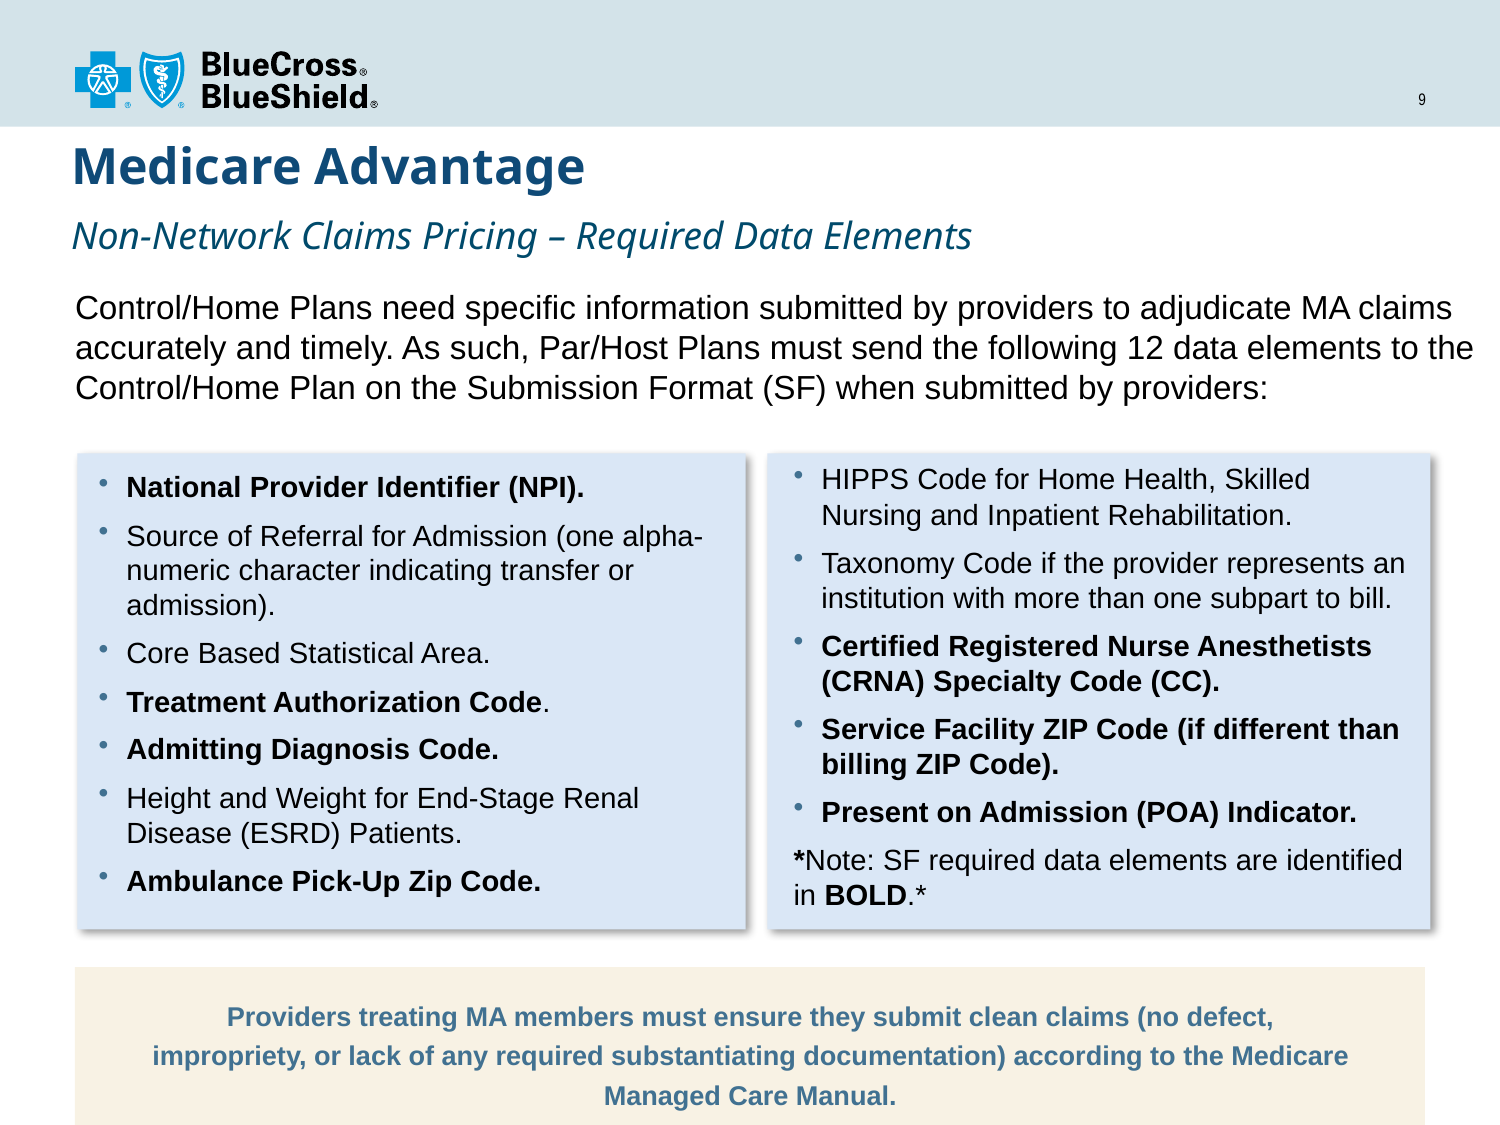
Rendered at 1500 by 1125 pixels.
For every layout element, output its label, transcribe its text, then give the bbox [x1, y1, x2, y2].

text_box National Provider Identifier (NPI). Source of Referral for Admission (one alpha-numeric character indicating transfer or admission). Core Based Statistical Area. Treatment Authorization Code. Admitting Diagnosis Code. Height and Weight for End-Stage Renal Disease (ESRD) Patients. Ambulance Pick-Up Zip Code. [98, 461, 736, 930]
text_box Providers treating MA members must ensure they submit clean claims (no defect, impropriety, or lack of any required substantiating documentation) according to the Medicare Managed Care Manual. [74, 977, 1425, 1125]
text_box HIPPS Code for Home Health, Skilled Nursing and Inpatient Rehabilitation. Taxonomy Code if the provider represents an institution with more than one subpart to bill. Certified Registered Nurse Anesthetists (CRNA) Specialty Code (CC). Service Facility ZIP Code (if different than billing ZIP Code). Present on Admission (POA) Indicator. *Note: SF required data elements are identified in BOLD.* [793, 453, 1431, 923]
picture [178, 101, 185, 109]
text_box [767, 453, 1431, 930]
text_box [73, 965, 1427, 1125]
list Control/Home Plans need specific information submitted by providers to adjudicate MA claims accurately and timely. As such, Par/Host Plans must send the following 12 data elements to the Control/Home Plan on the Submission Format (SF) when submitted by providers: [75, 285, 1500, 437]
title Medicare Advantage Non-Network Claims Pricing – Required Data Elements [71, 132, 1436, 244]
text_box [77, 453, 746, 930]
picture [124, 101, 131, 109]
